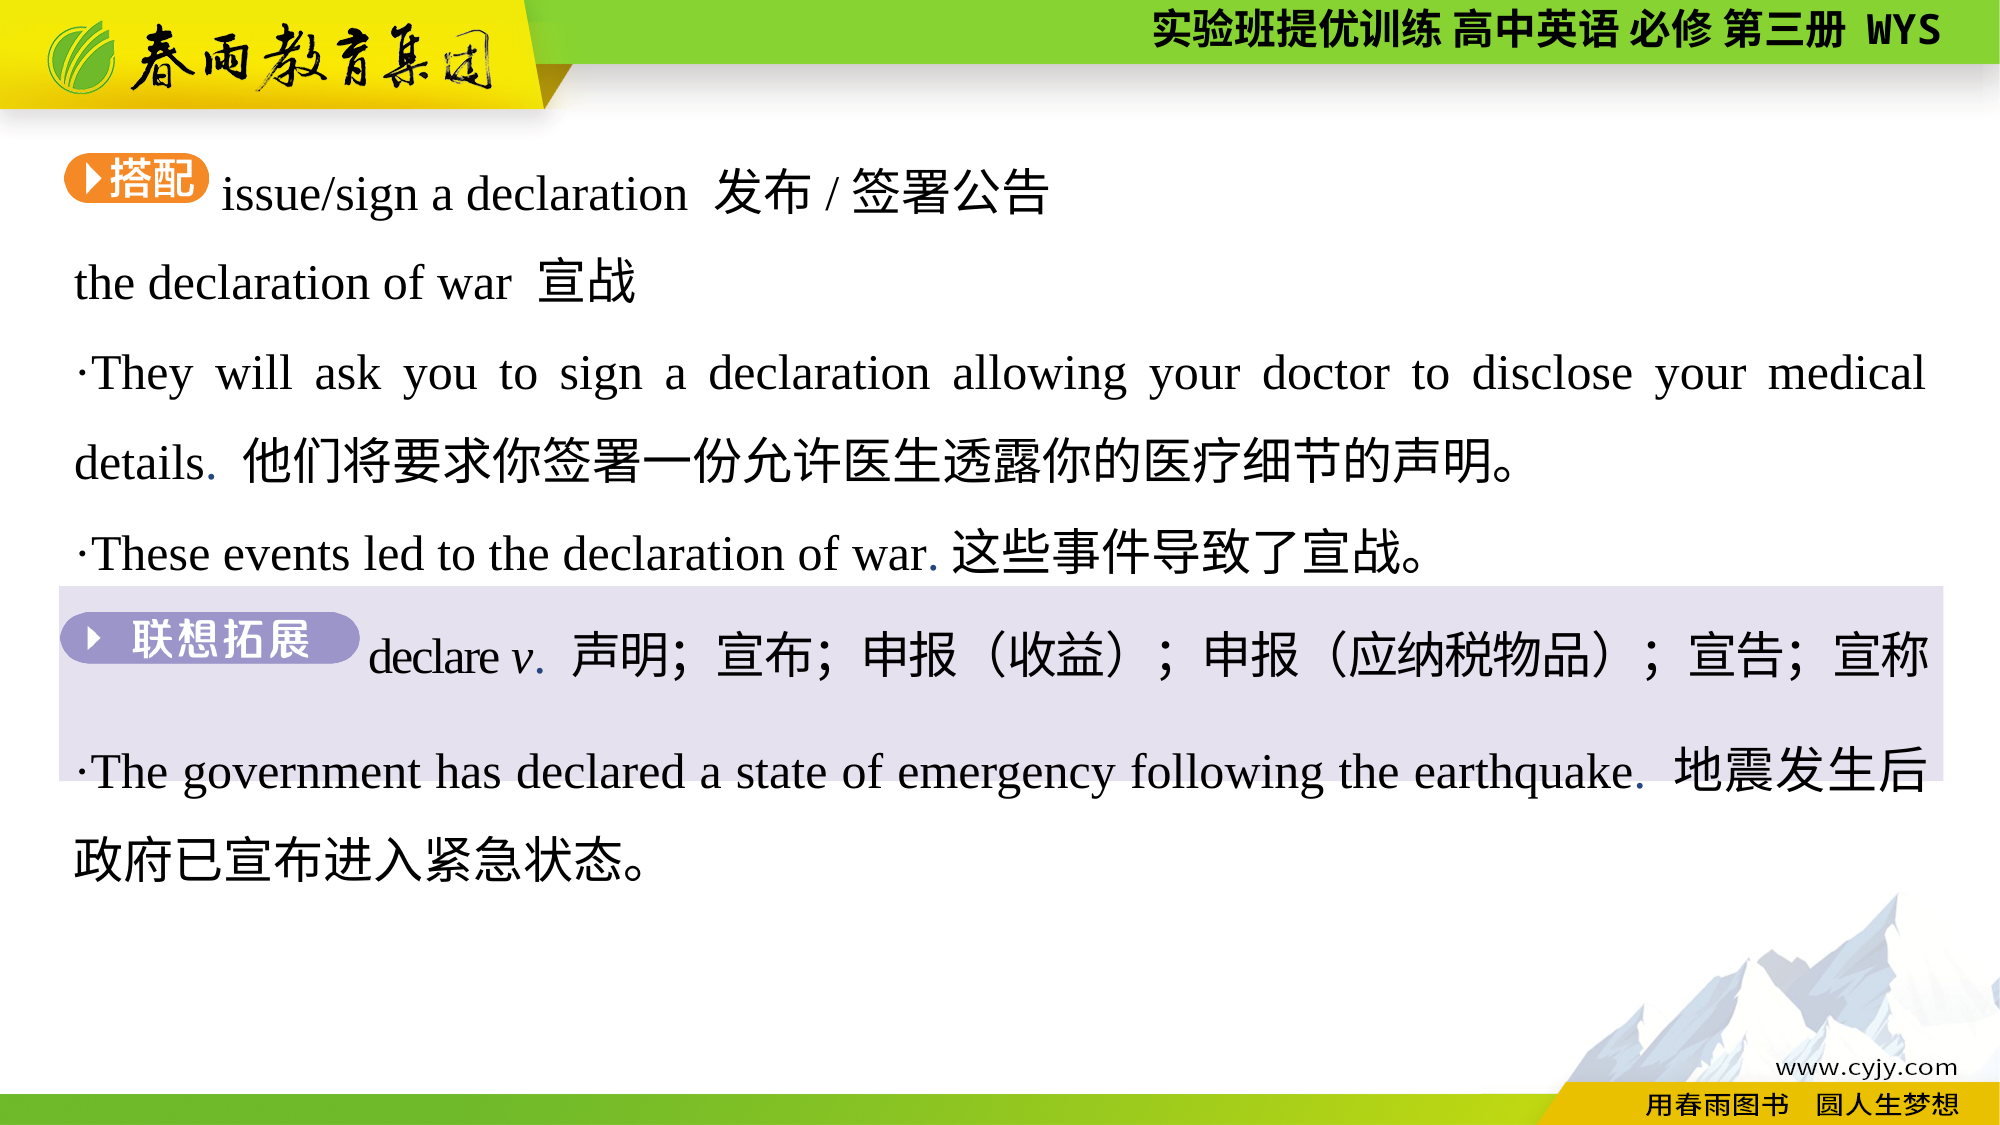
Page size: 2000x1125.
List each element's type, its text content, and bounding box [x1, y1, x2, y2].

text_box declare v. 声明；宣布；申报（收益）；申报（应纳税物品）；宣告；宣称 [59, 586, 1944, 701]
picture [0, 0, 2000, 1125]
text_box ·The government has declared a state of emergency following the earthquake. 地震发生后政府已宣布进入紧急状态。 [59, 701, 1944, 896]
list issue/sign a declaration 发布/签署公告 the declaration of war 宣战 ·They will ask you to sign a declaration allowing your doctor to disclose your medical details. 他们将要求你签署一份允许医生透露你的医疗细节的声明。 ·These events led to the declaration of war.这些事件导致了宣战。 [59, 122, 1944, 586]
